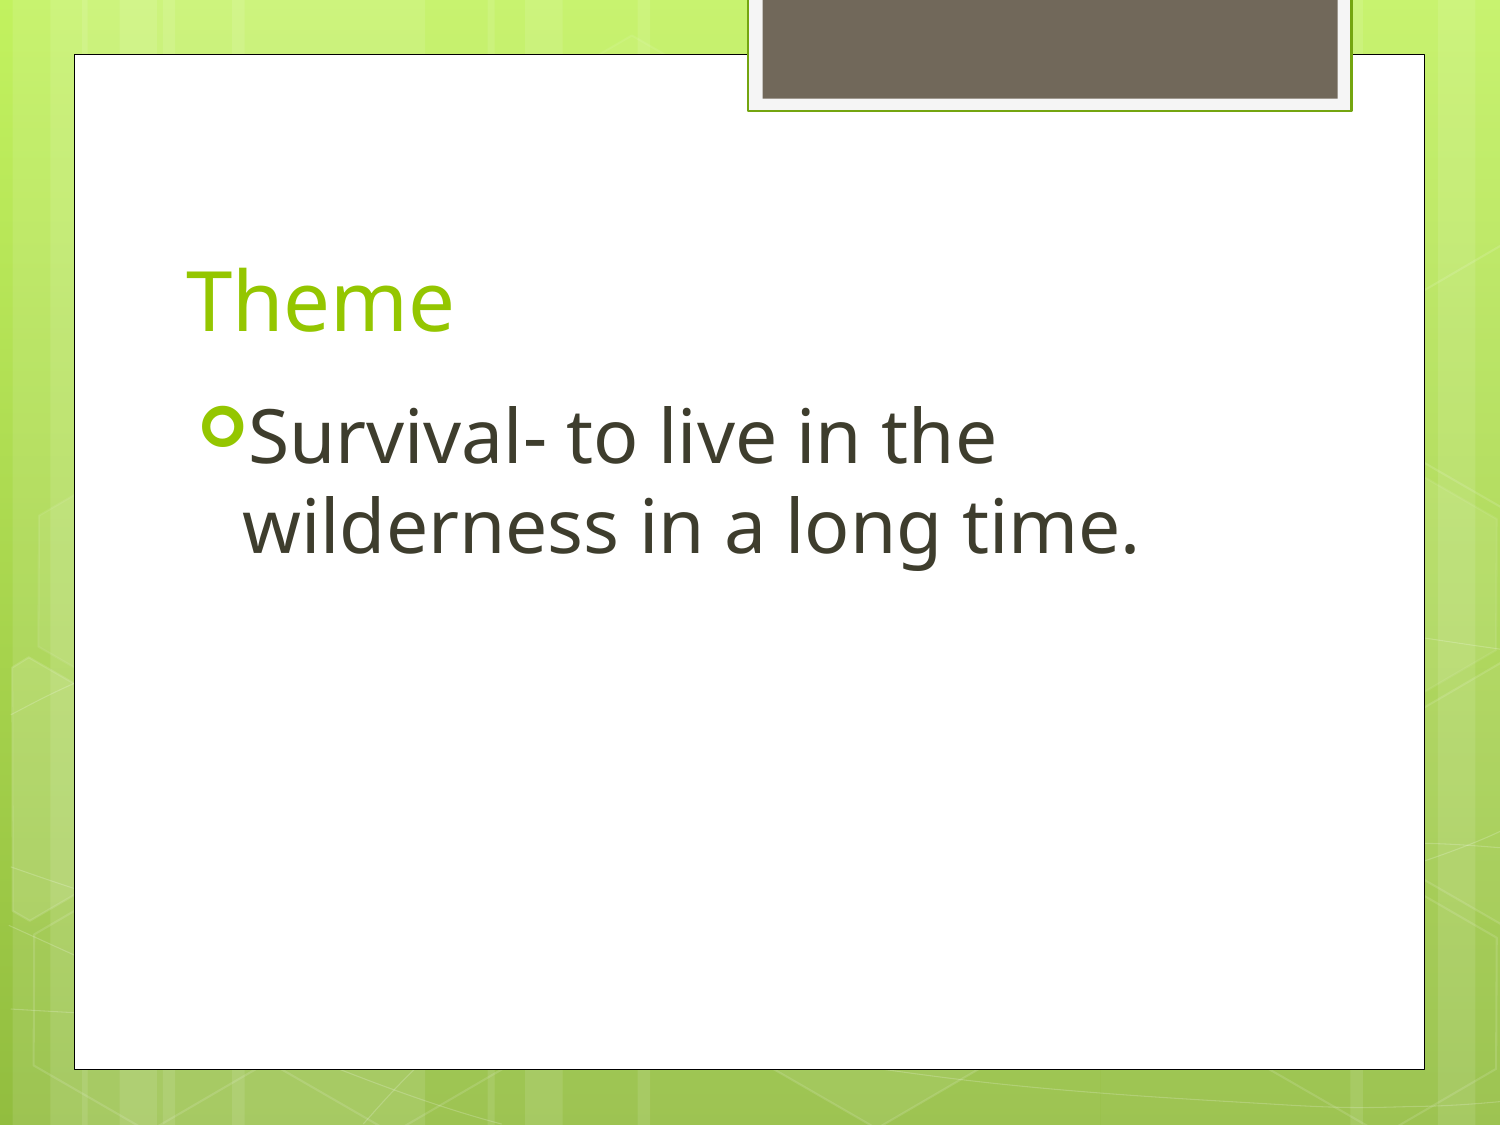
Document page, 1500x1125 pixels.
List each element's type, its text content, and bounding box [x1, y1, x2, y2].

list Survival- to live in the wilderness in a long time. [171, 381, 1283, 957]
title Theme [171, 168, 1324, 357]
